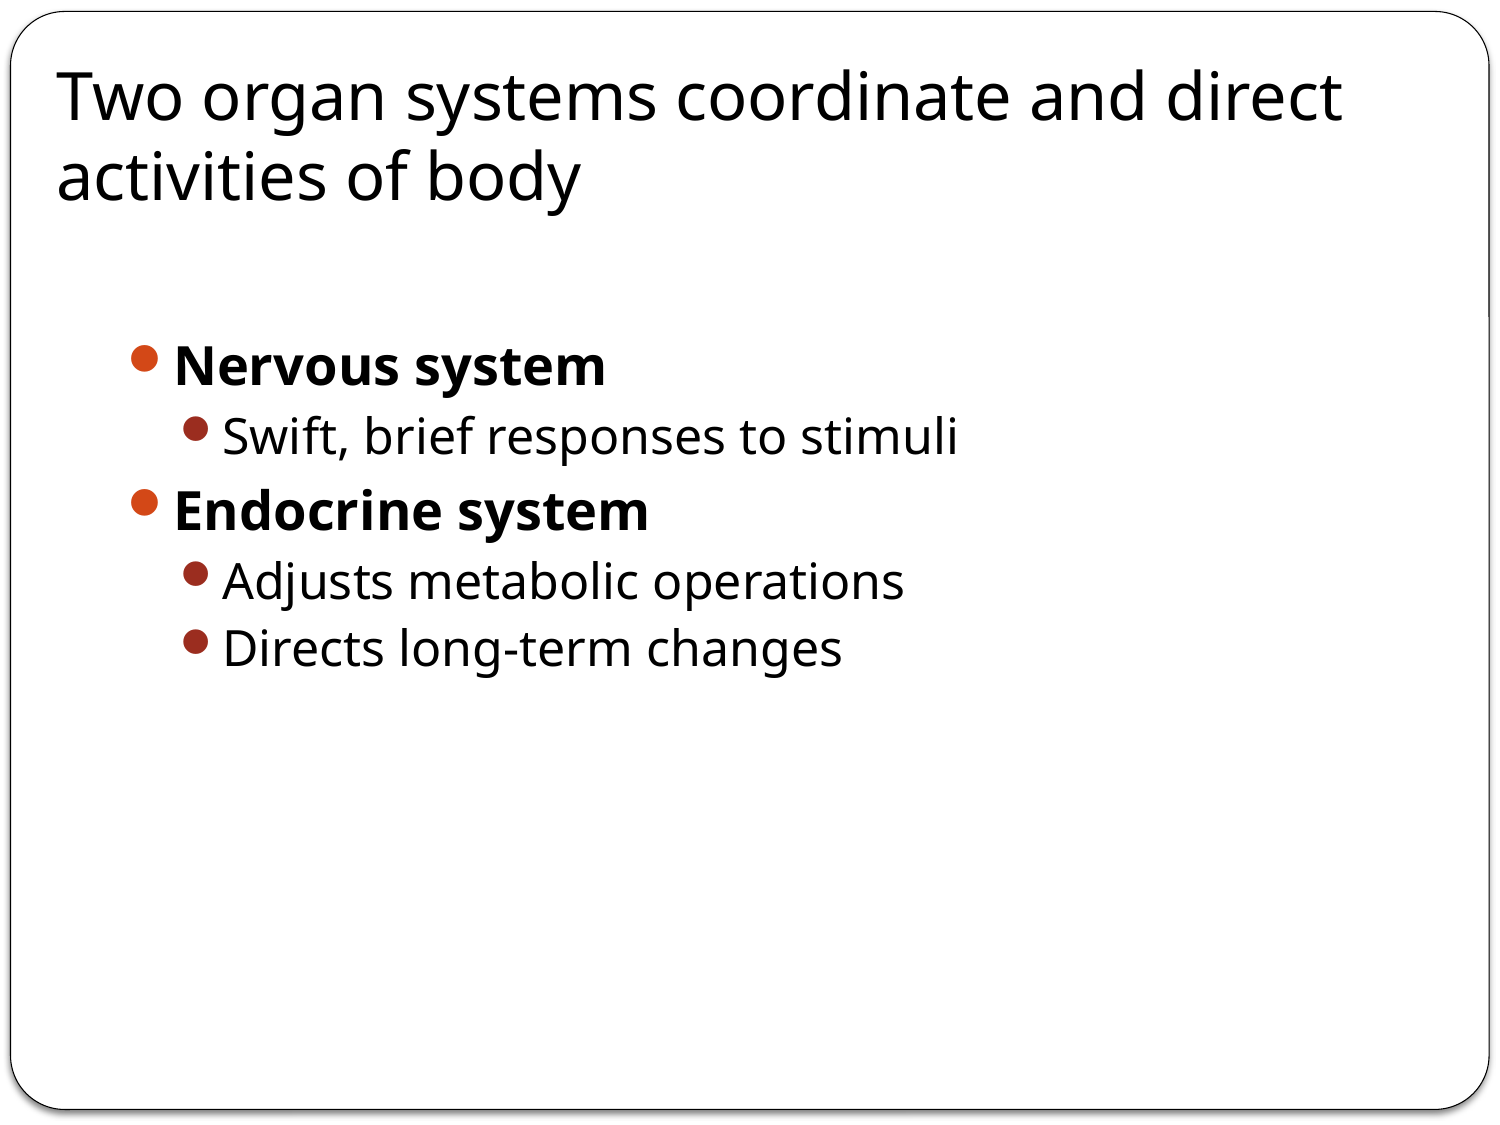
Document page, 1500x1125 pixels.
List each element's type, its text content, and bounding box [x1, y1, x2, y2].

list Nervous system Swift, brief responses to stimuli Endocrine system Adjusts metabolic operations Directs long-term changes [112, 324, 1388, 1000]
title Two organ systems coordinate and direct activities of body [41, 46, 1392, 229]
